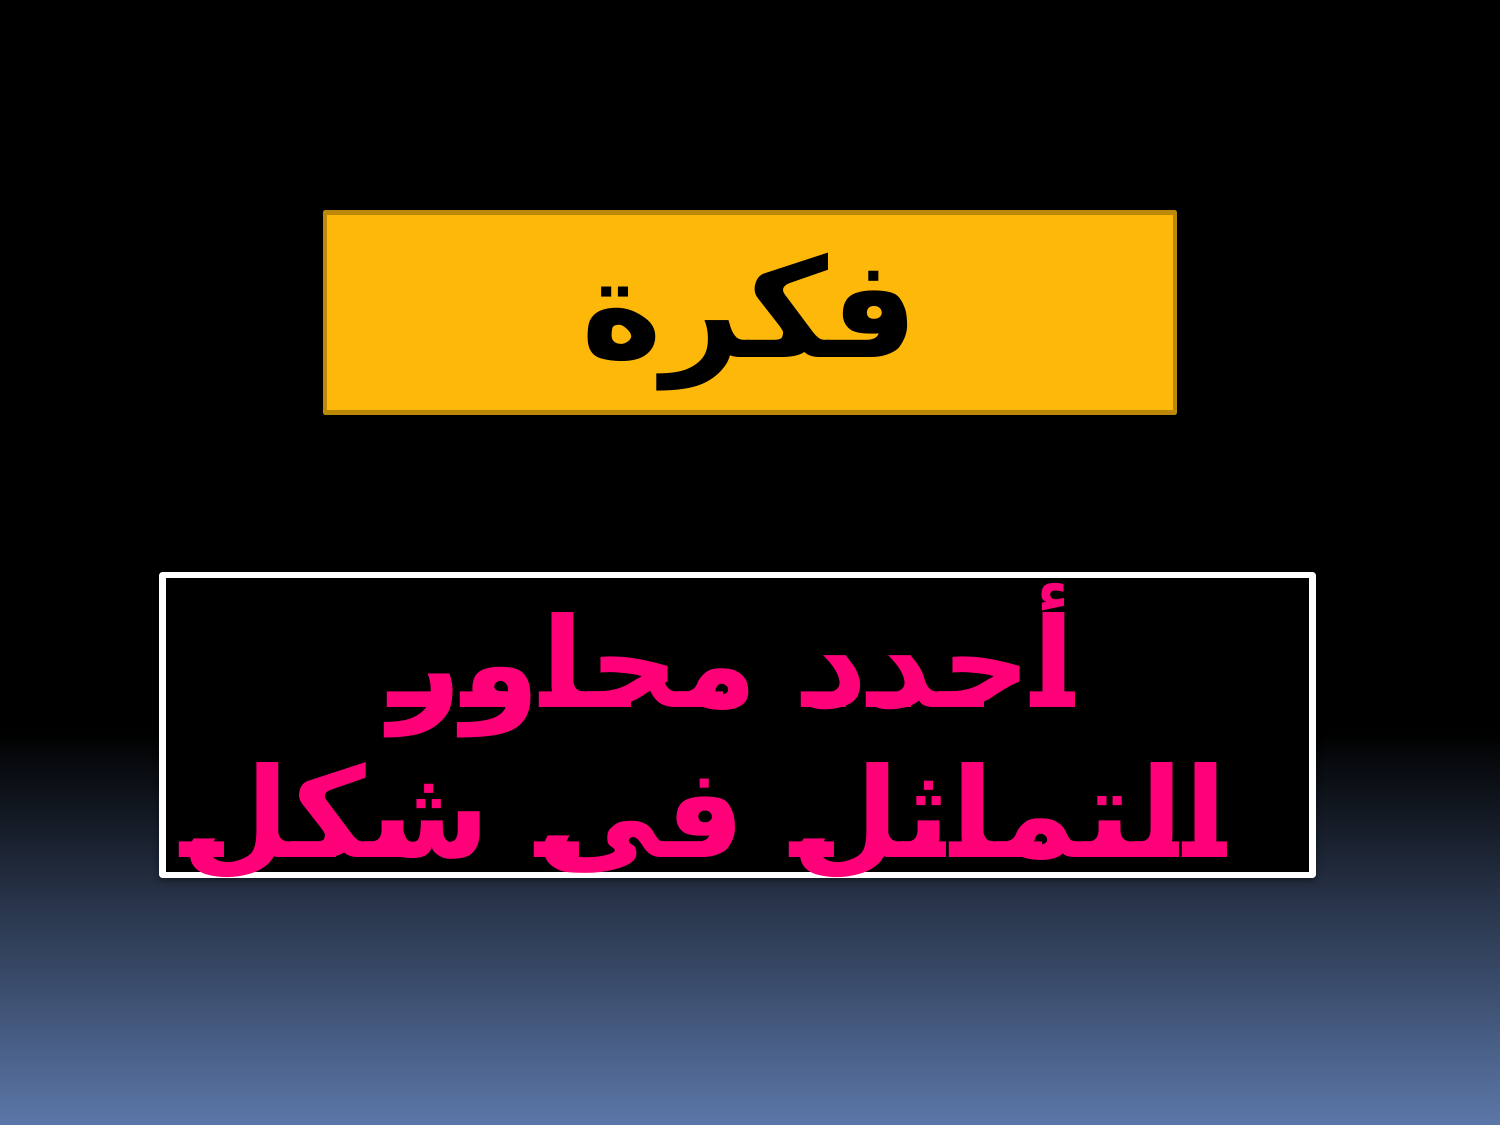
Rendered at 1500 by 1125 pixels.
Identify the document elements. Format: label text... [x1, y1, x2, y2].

text_box أحدد محاور التماثل فى شكل [159, 572, 1316, 878]
text_box فكرة الدرس [323, 210, 1177, 415]
